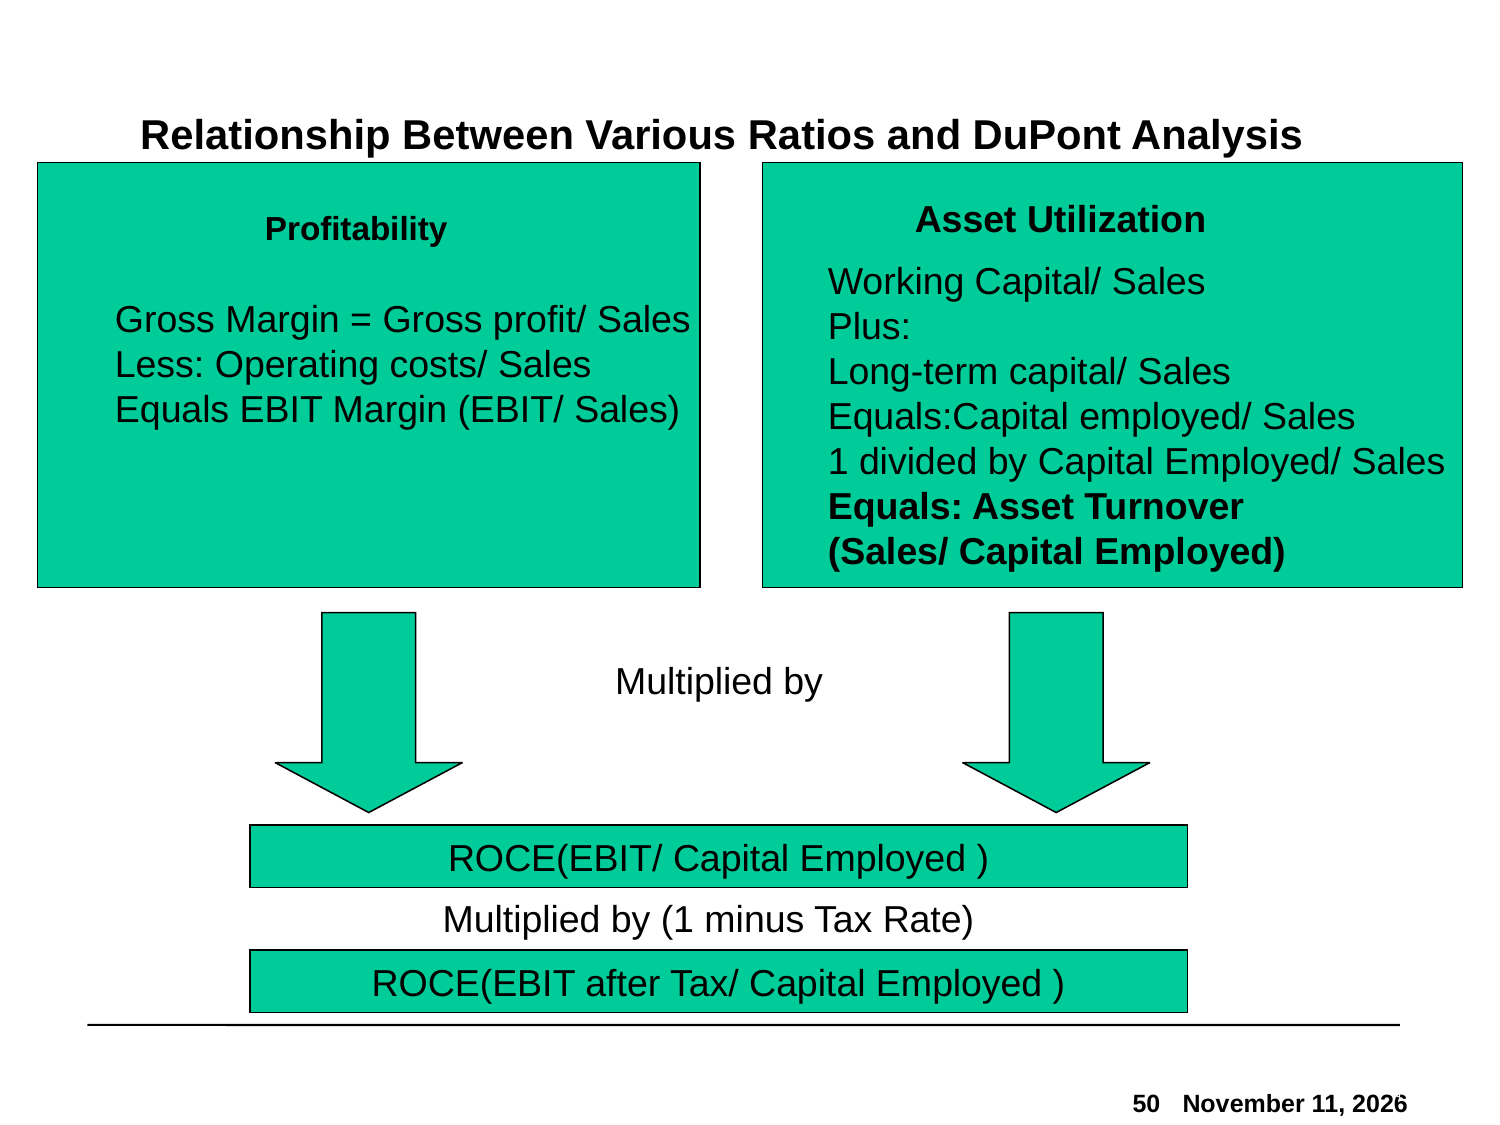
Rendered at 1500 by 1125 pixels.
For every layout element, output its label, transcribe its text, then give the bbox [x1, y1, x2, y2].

text_box ROCE(EBIT/ Capital Employed ) [249, 824, 1188, 888]
title Relationship Between Various Ratios and DuPont Analysis [124, 99, 1401, 226]
text_box [37, 162, 700, 588]
text_box Multiplied by (1 minus Tax Rate) [428, 887, 990, 948]
text_box Working Capital/ Sales Plus: Long-term capital/ Sales Equals:Capital employed/ Sales 1 divided by Capital Employed/ Sales Equals: Asset Turnover (Sales/ Capital Employed) [813, 249, 1461, 580]
text_box Gross Margin = Gross profit/ Sales Less: Operating costs/ Sales Equals EBIT Margin (EBIT/ Sales) [100, 287, 706, 483]
text_box Asset Utilization [900, 226, 1222, 248]
text_box [962, 612, 1150, 813]
text_box [762, 162, 1463, 588]
text_box Multiplied by [600, 649, 838, 710]
text_box [275, 612, 463, 813]
list Profitability [249, 226, 501, 263]
text_box ROCE(EBIT after Tax/ Capital Employed ) [249, 949, 1188, 1013]
